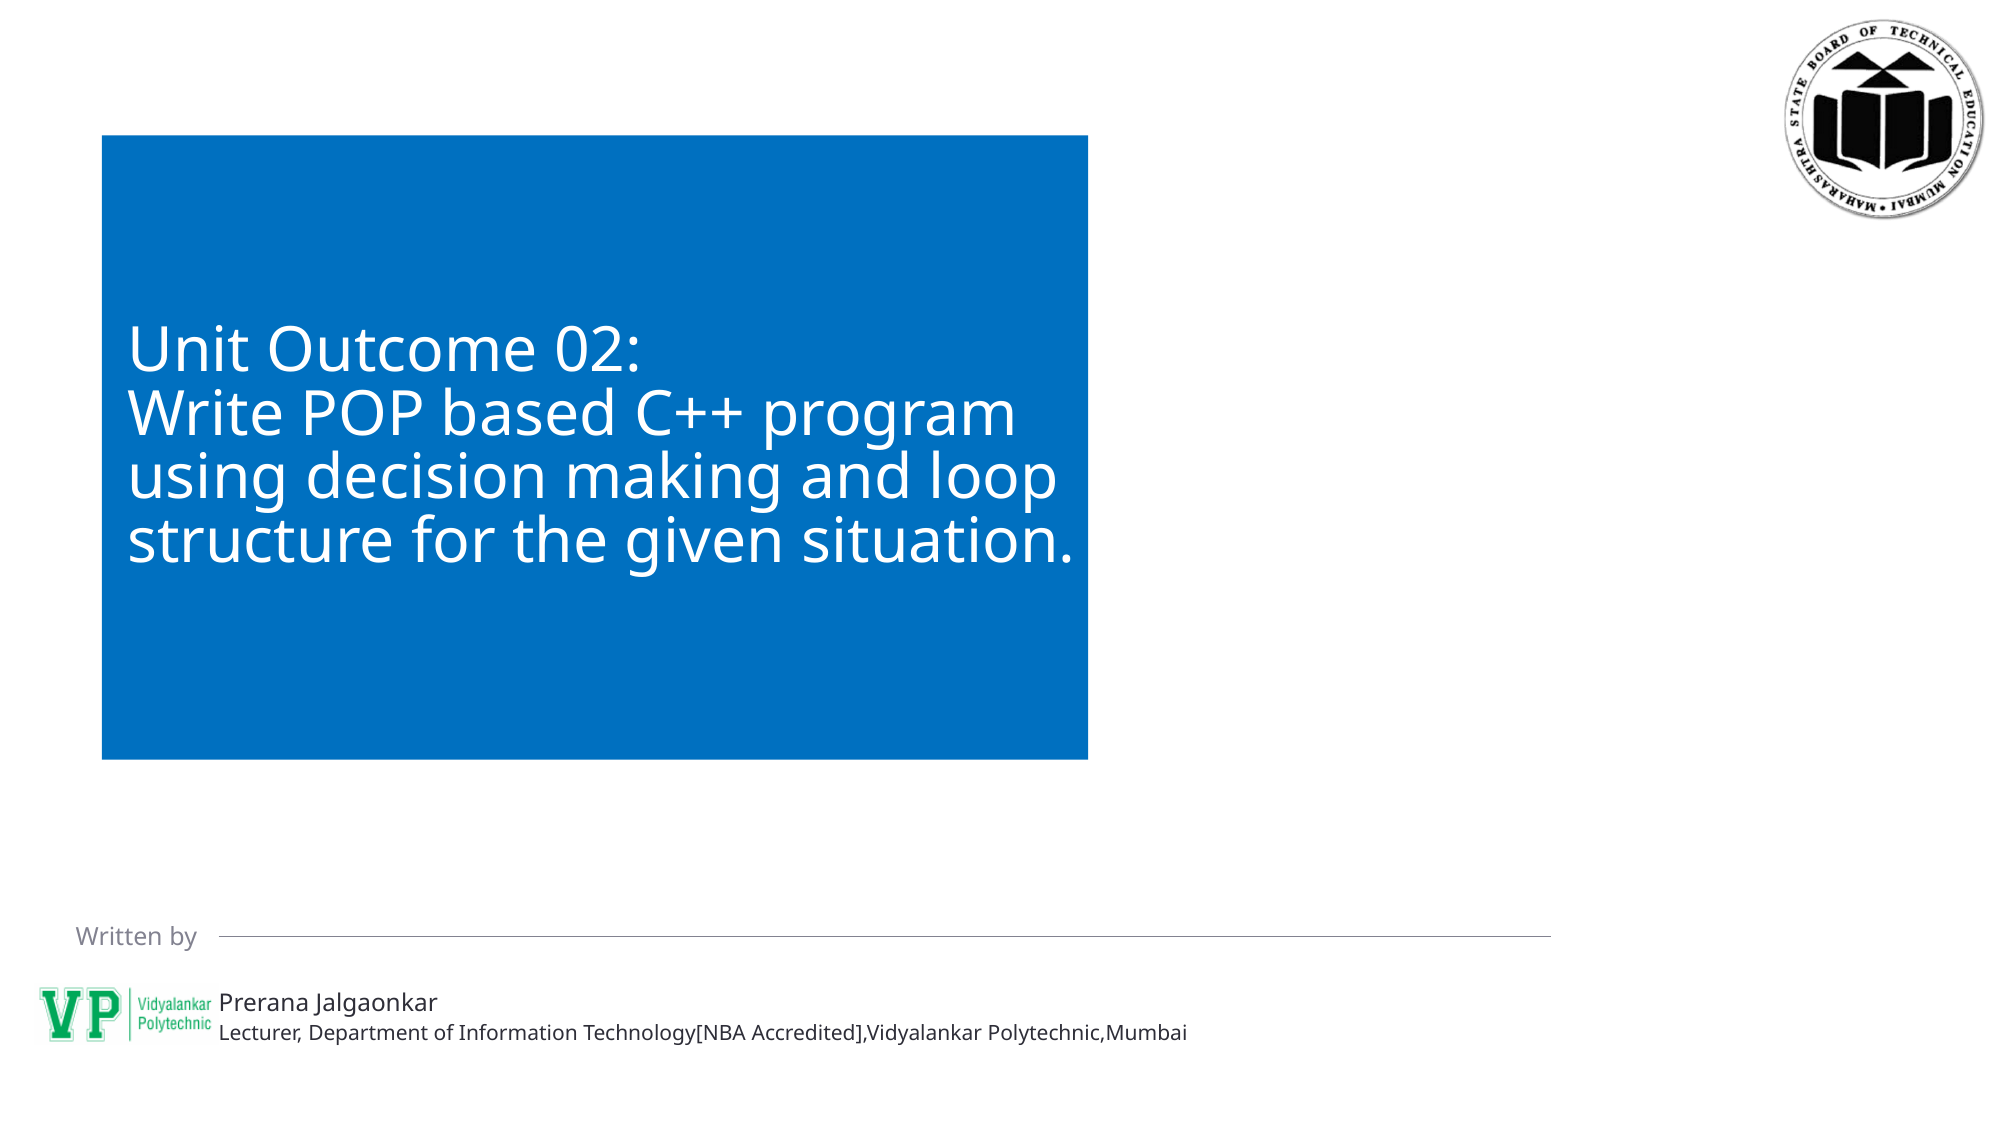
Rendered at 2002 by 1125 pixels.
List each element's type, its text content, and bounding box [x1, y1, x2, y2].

title Unit Outcome 02: Write POP based C++ program using decision making and loop structure for the given situation. [127, 320, 1087, 482]
list Lecturer, Department of Information Technology[NBA Accredited],Vidyalankar Polytechnic,Mumbai [220, 1019, 1226, 1050]
picture [34, 983, 219, 1045]
list Prerana Jalgaonkar [222, 987, 726, 1017]
picture [1764, 0, 2001, 237]
